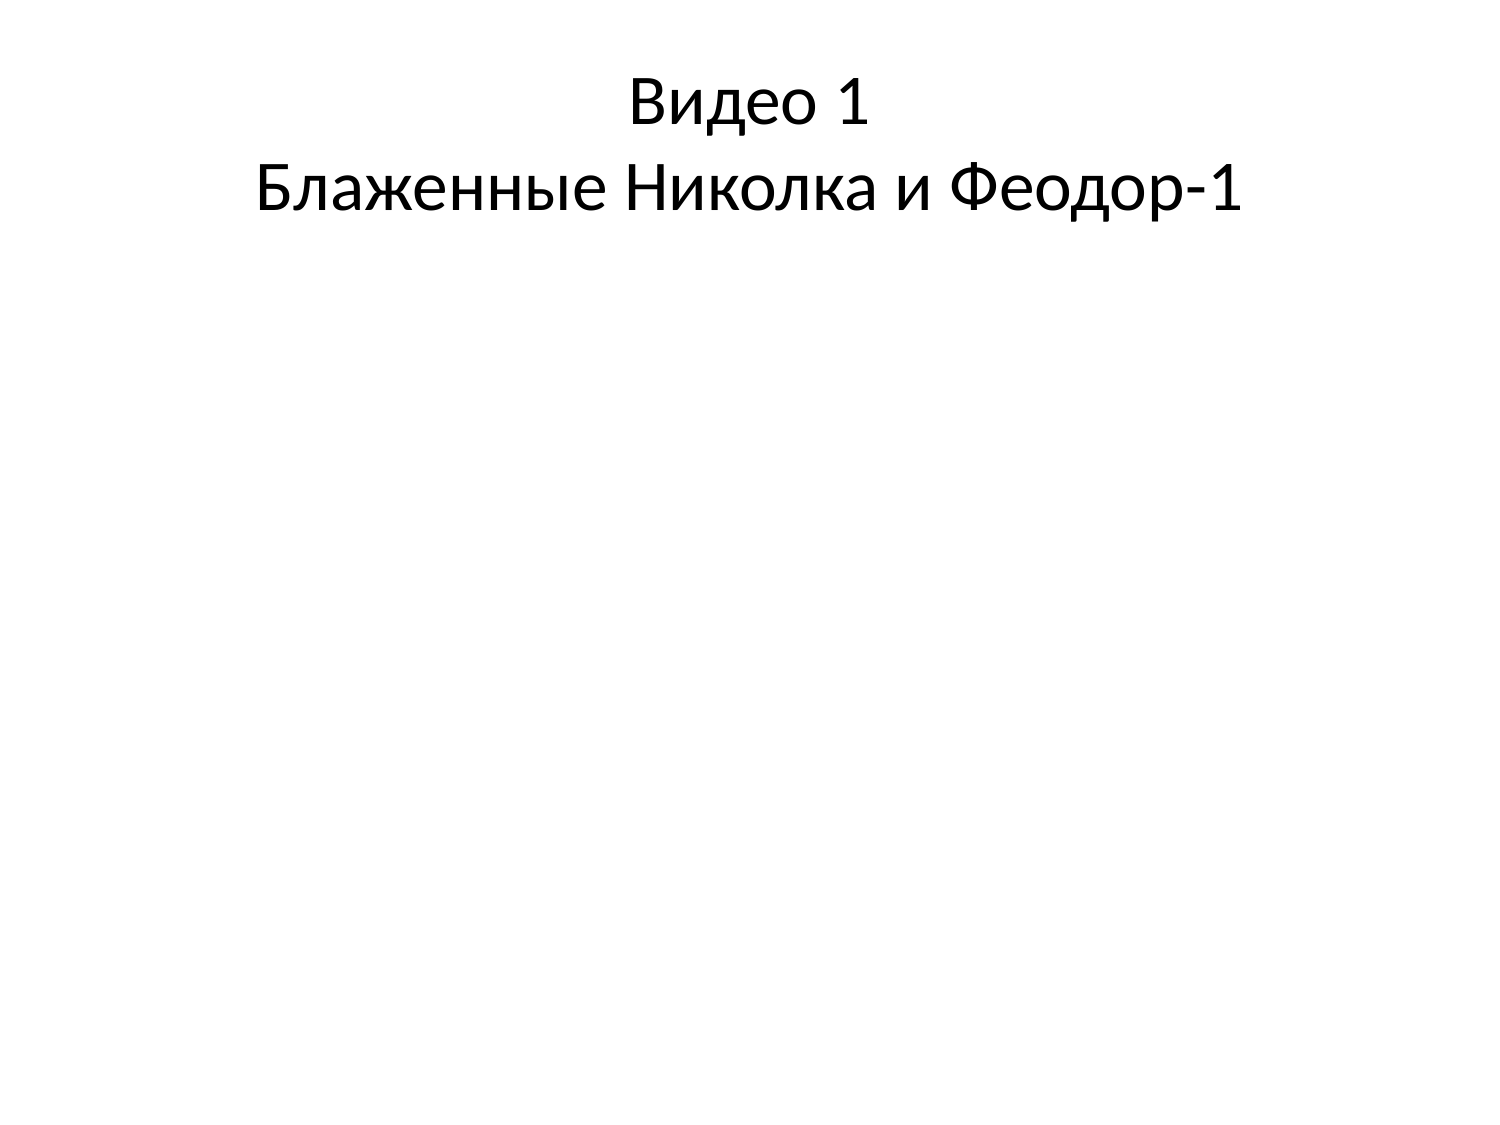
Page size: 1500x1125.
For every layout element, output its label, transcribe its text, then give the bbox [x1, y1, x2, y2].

title Видео 1 Блаженные Николка и Феодор-1 [75, 45, 1425, 233]
